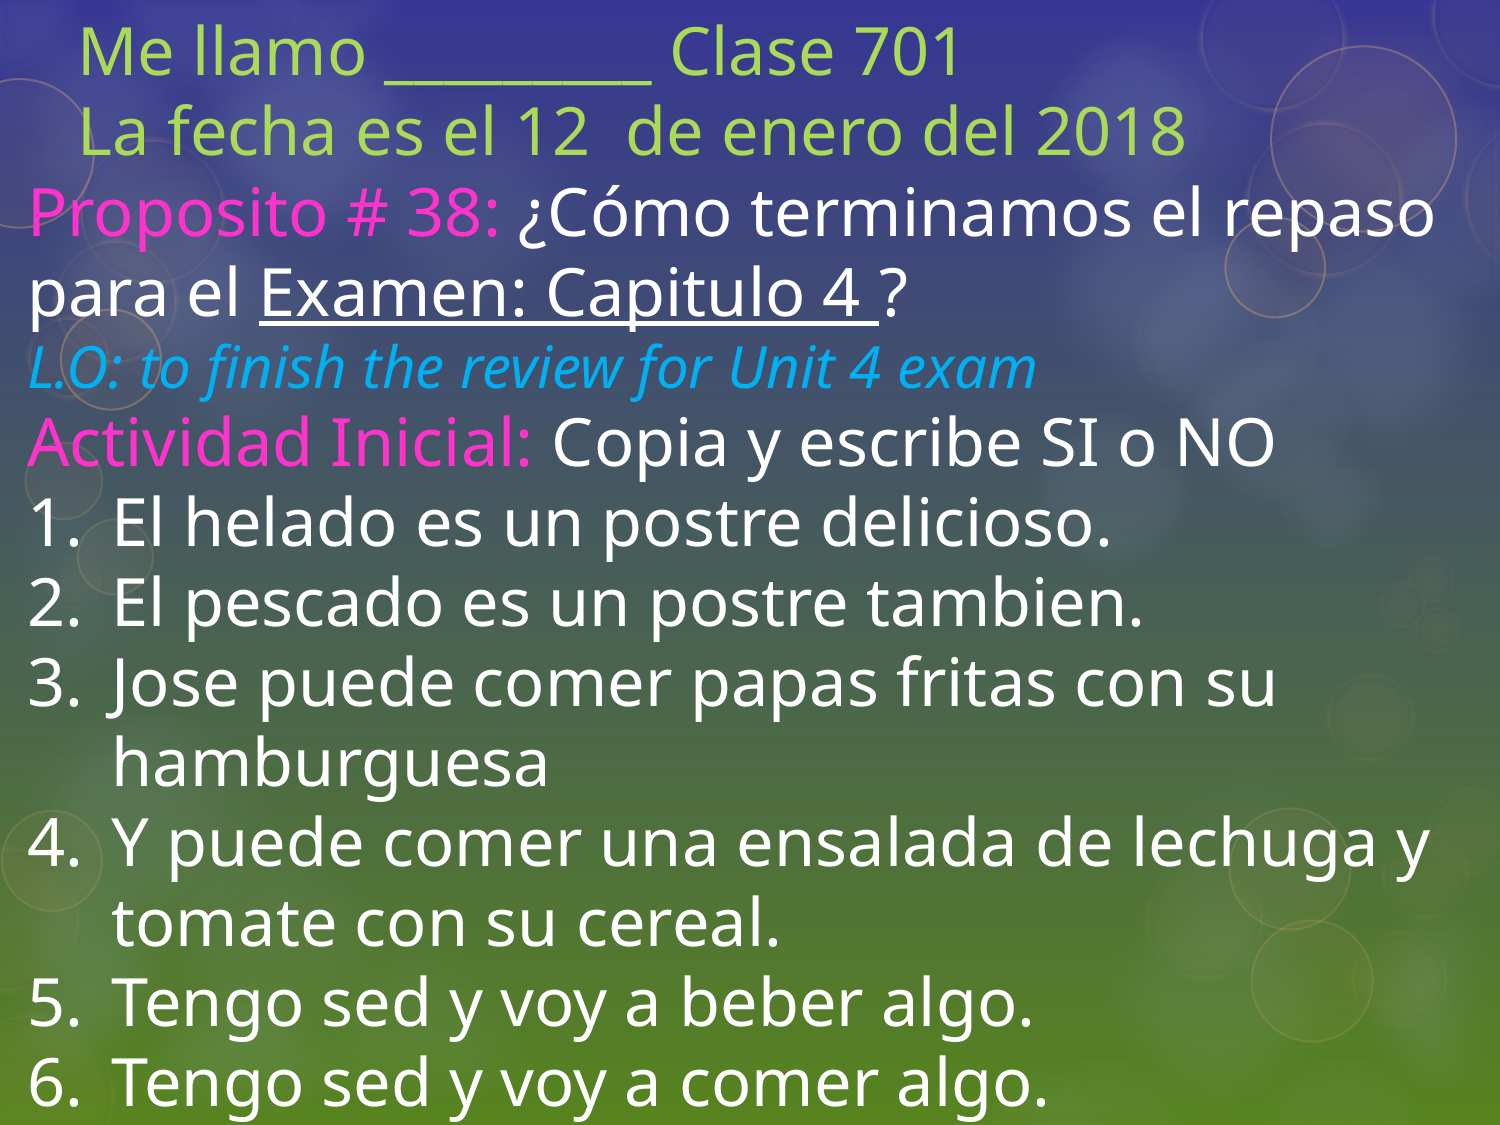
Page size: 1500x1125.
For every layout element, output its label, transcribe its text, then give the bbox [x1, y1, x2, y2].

title Me llamo _________ Clase 701 La fecha es el 12 de enero del 2018 [62, 12, 1500, 165]
text_box Proposito # 38: ¿Cómo terminamos el repaso para el Examen: Capitulo 4 ? L.O: to finish the review for Unit 4 exam Actividad Inicial: Copia y escribe SI o NO El helado es un postre delicioso. El pescado es un postre tambien. Jose puede comer papas fritas con su hamburguesa Y puede comer una ensalada de lechuga y tomate con su cereal. Tengo sed y voy a beber algo. Tengo sed y voy a comer algo. [12, 162, 1488, 1125]
